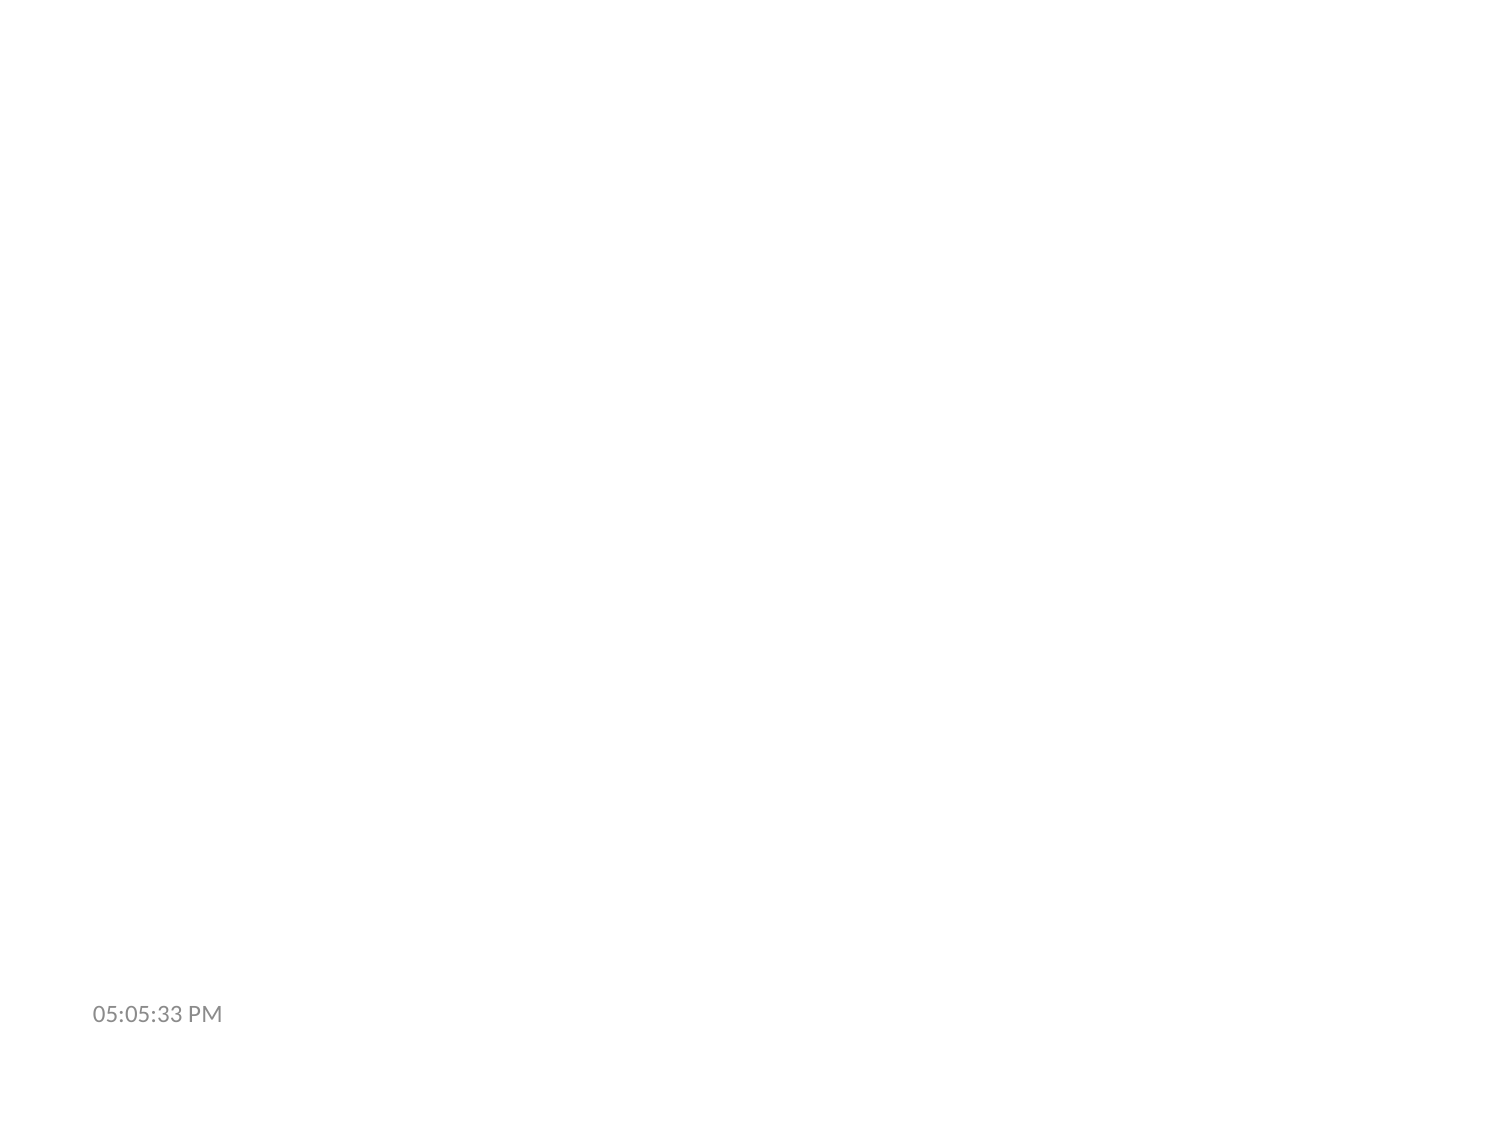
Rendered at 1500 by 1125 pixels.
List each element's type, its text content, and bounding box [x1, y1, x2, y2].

text_box 3:35:09 PM [77, 982, 428, 1043]
